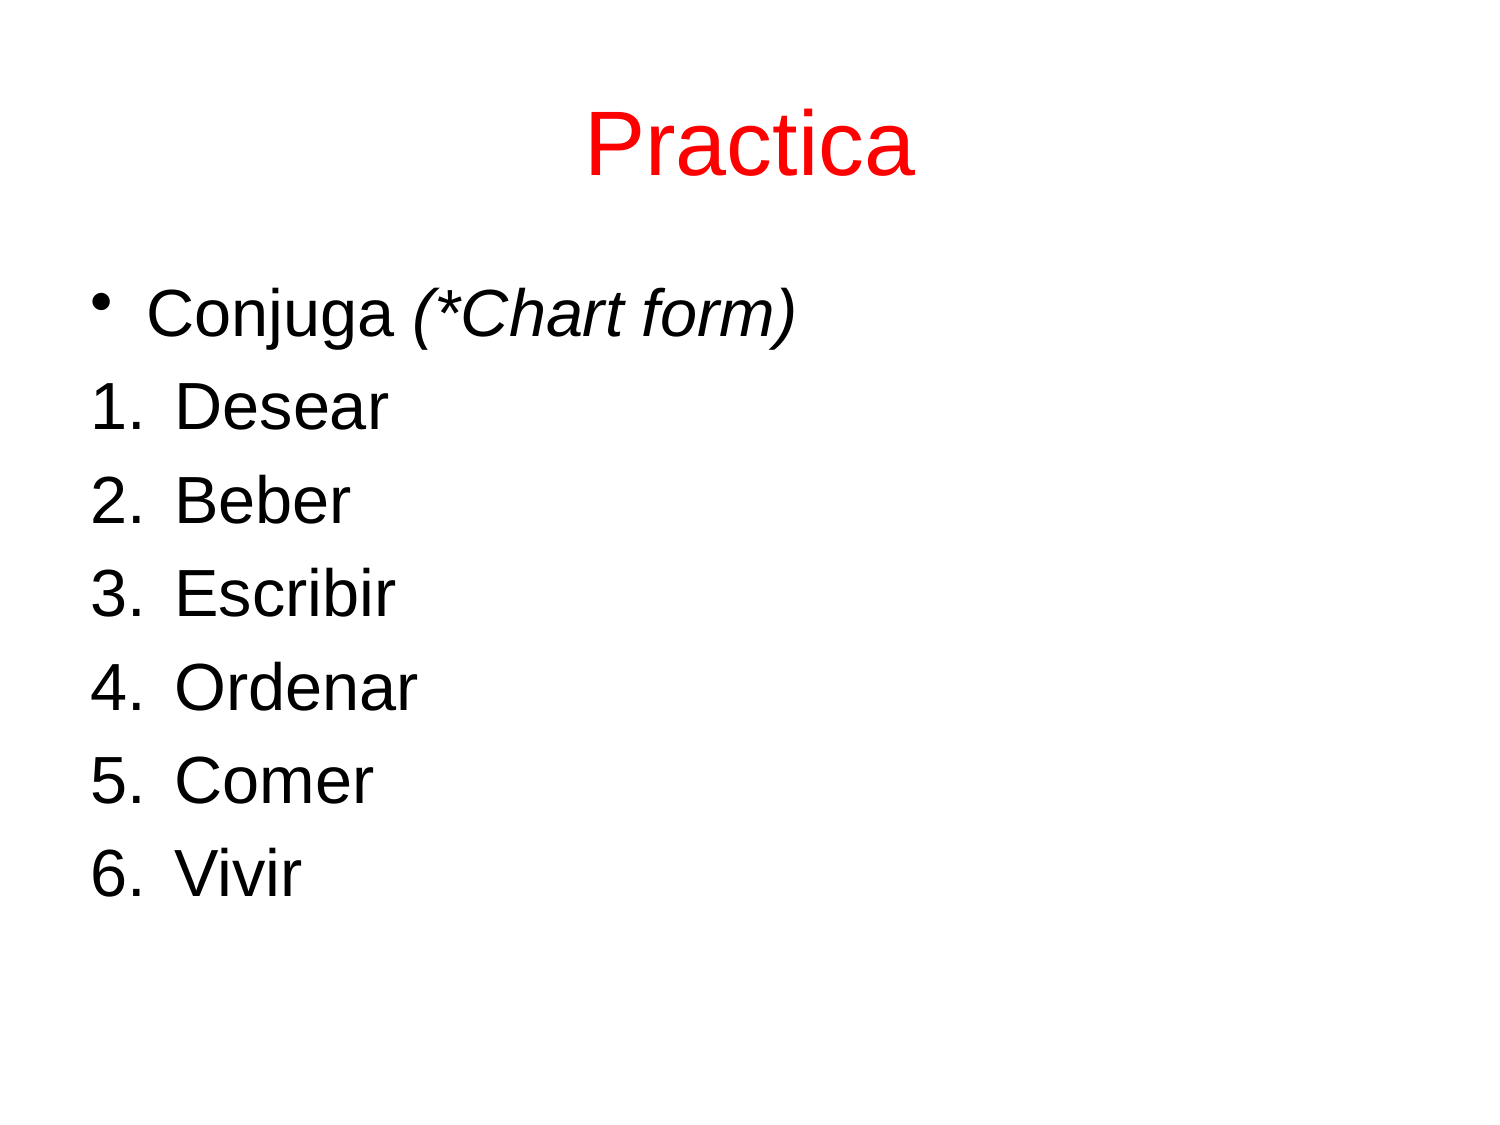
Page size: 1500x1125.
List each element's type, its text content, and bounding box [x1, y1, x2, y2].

title Practica [75, 45, 1425, 233]
list Conjuga (*Chart form) Desear Beber Escribir Ordenar Comer Vivir [75, 262, 1425, 1005]
